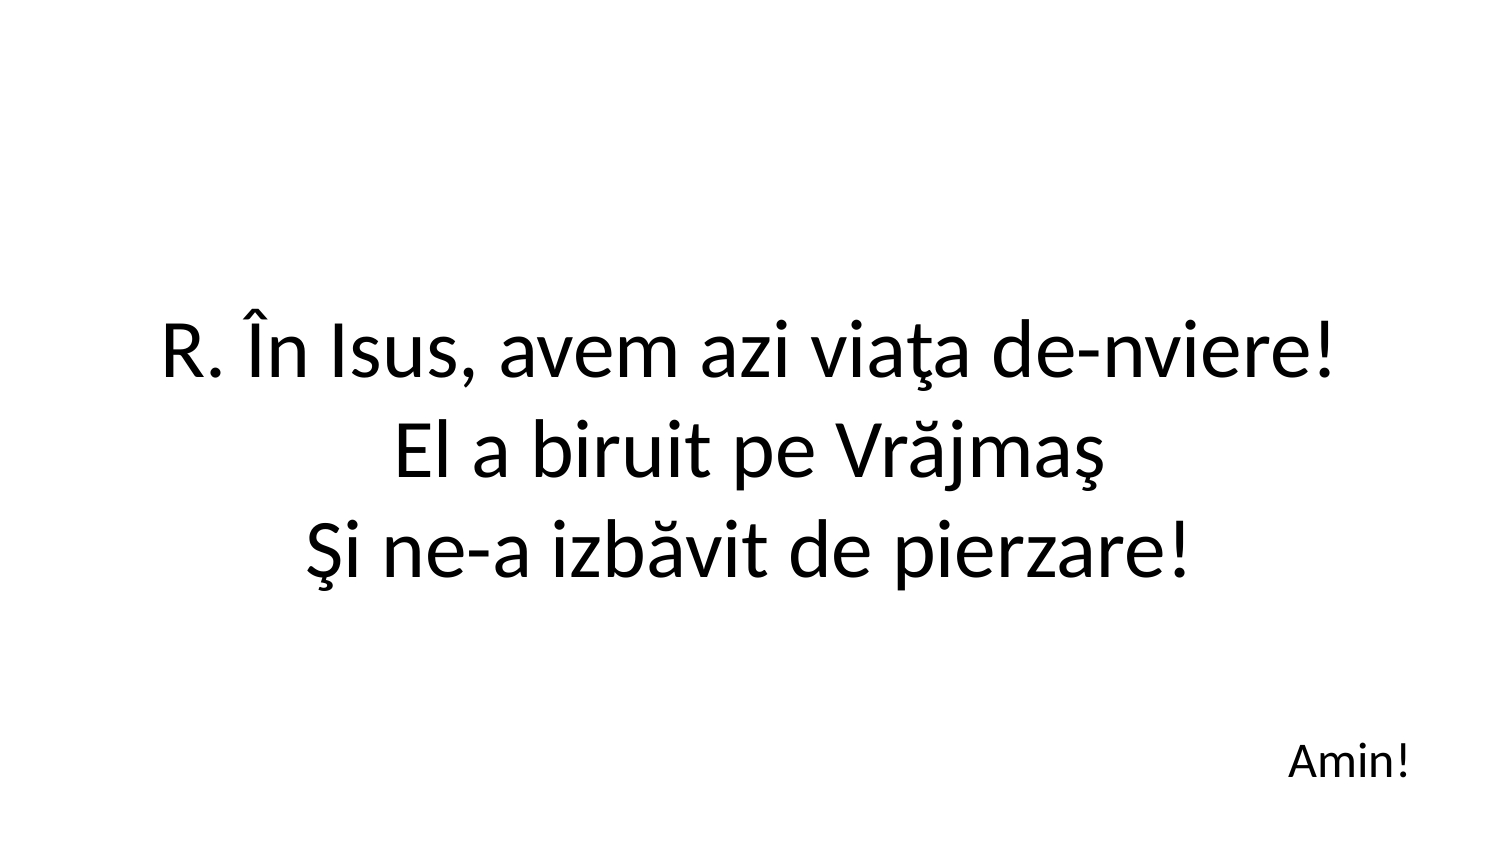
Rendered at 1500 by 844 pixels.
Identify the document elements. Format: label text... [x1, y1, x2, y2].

text_box Amin! [1273, 674, 1427, 795]
text_box R. În Isus, avem azi viaţa de-nviere! El a biruit pe Vrăjmaş Şi ne-a izbăvit de pierzare! [145, 242, 1355, 602]
